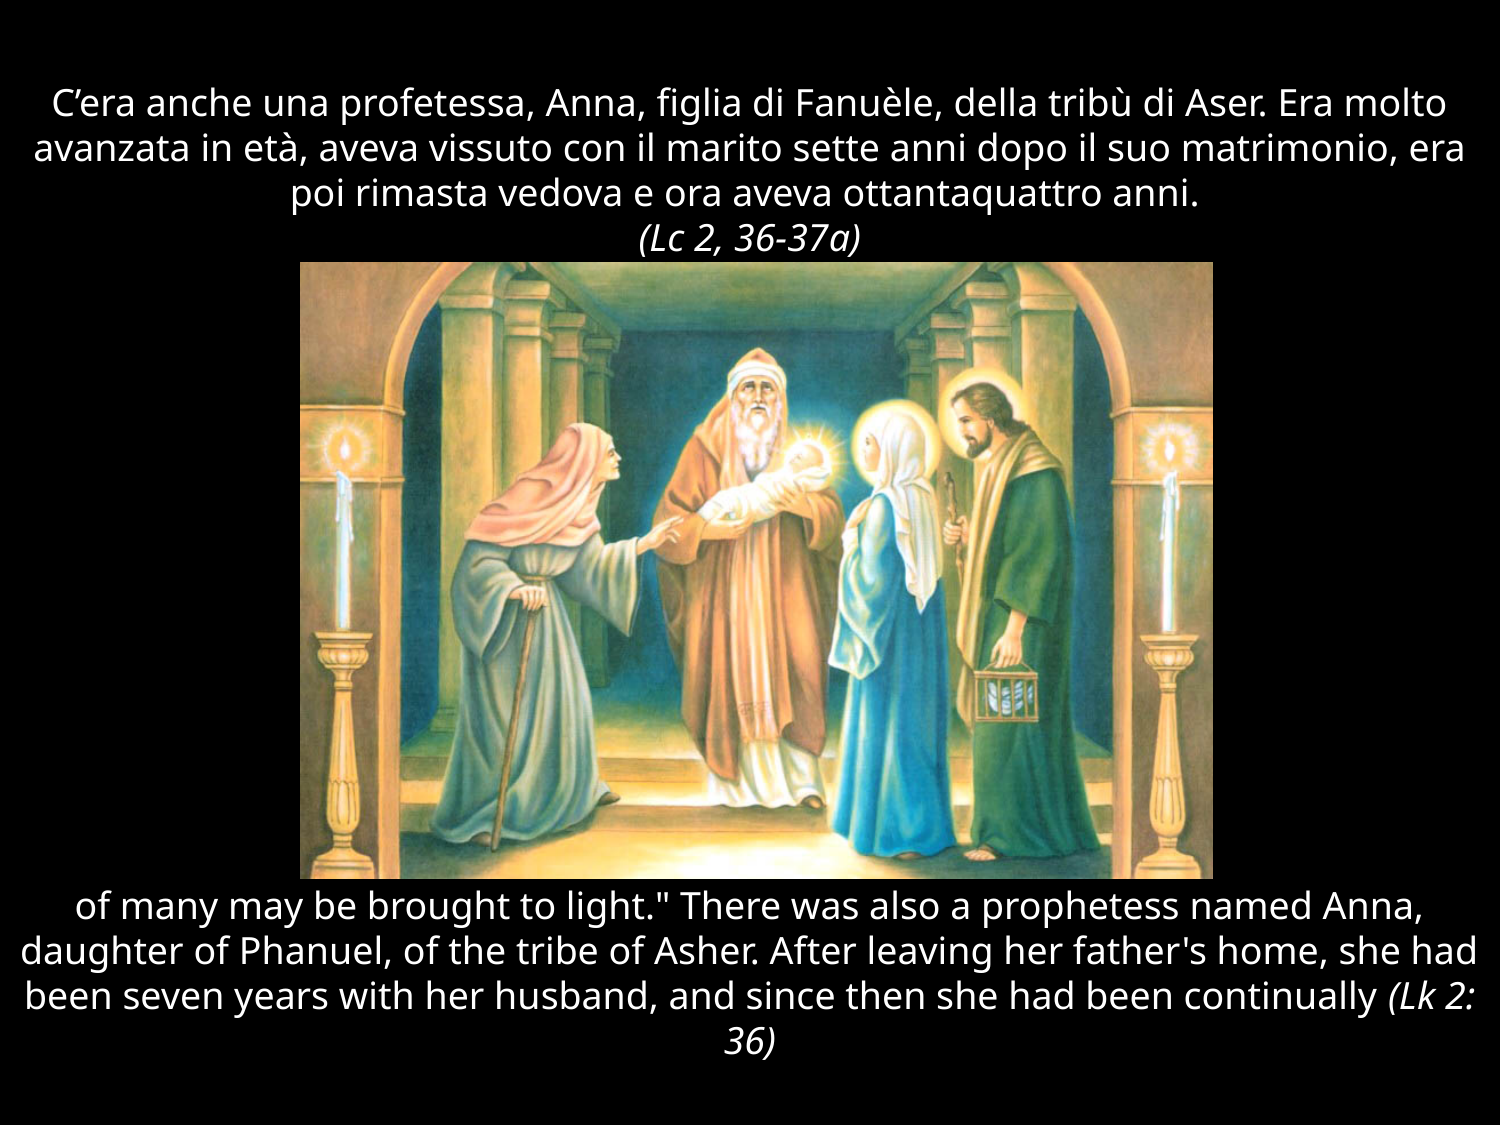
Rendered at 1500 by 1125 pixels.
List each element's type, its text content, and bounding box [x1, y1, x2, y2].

title C’era anche una profetessa, Anna, figlia di Fanuèle, della tribù di Aser. Era molto avanzata in età, aveva vissuto con il marito sette anni dopo il suo matrimonio, era poi rimasta vedova e ora aveva ottantaquattro anni. (Lc 2, 36-37a) [0, 75, 1500, 263]
text_box of many may be brought to light." There was also a prophetess named Anna, daughter of Phanuel, of the tribe of Asher. After leaving her father's home, she had been seven years with her husband, and since then she had been continually (Lk 2: 36) [0, 874, 1500, 1070]
picture [299, 262, 1213, 879]
